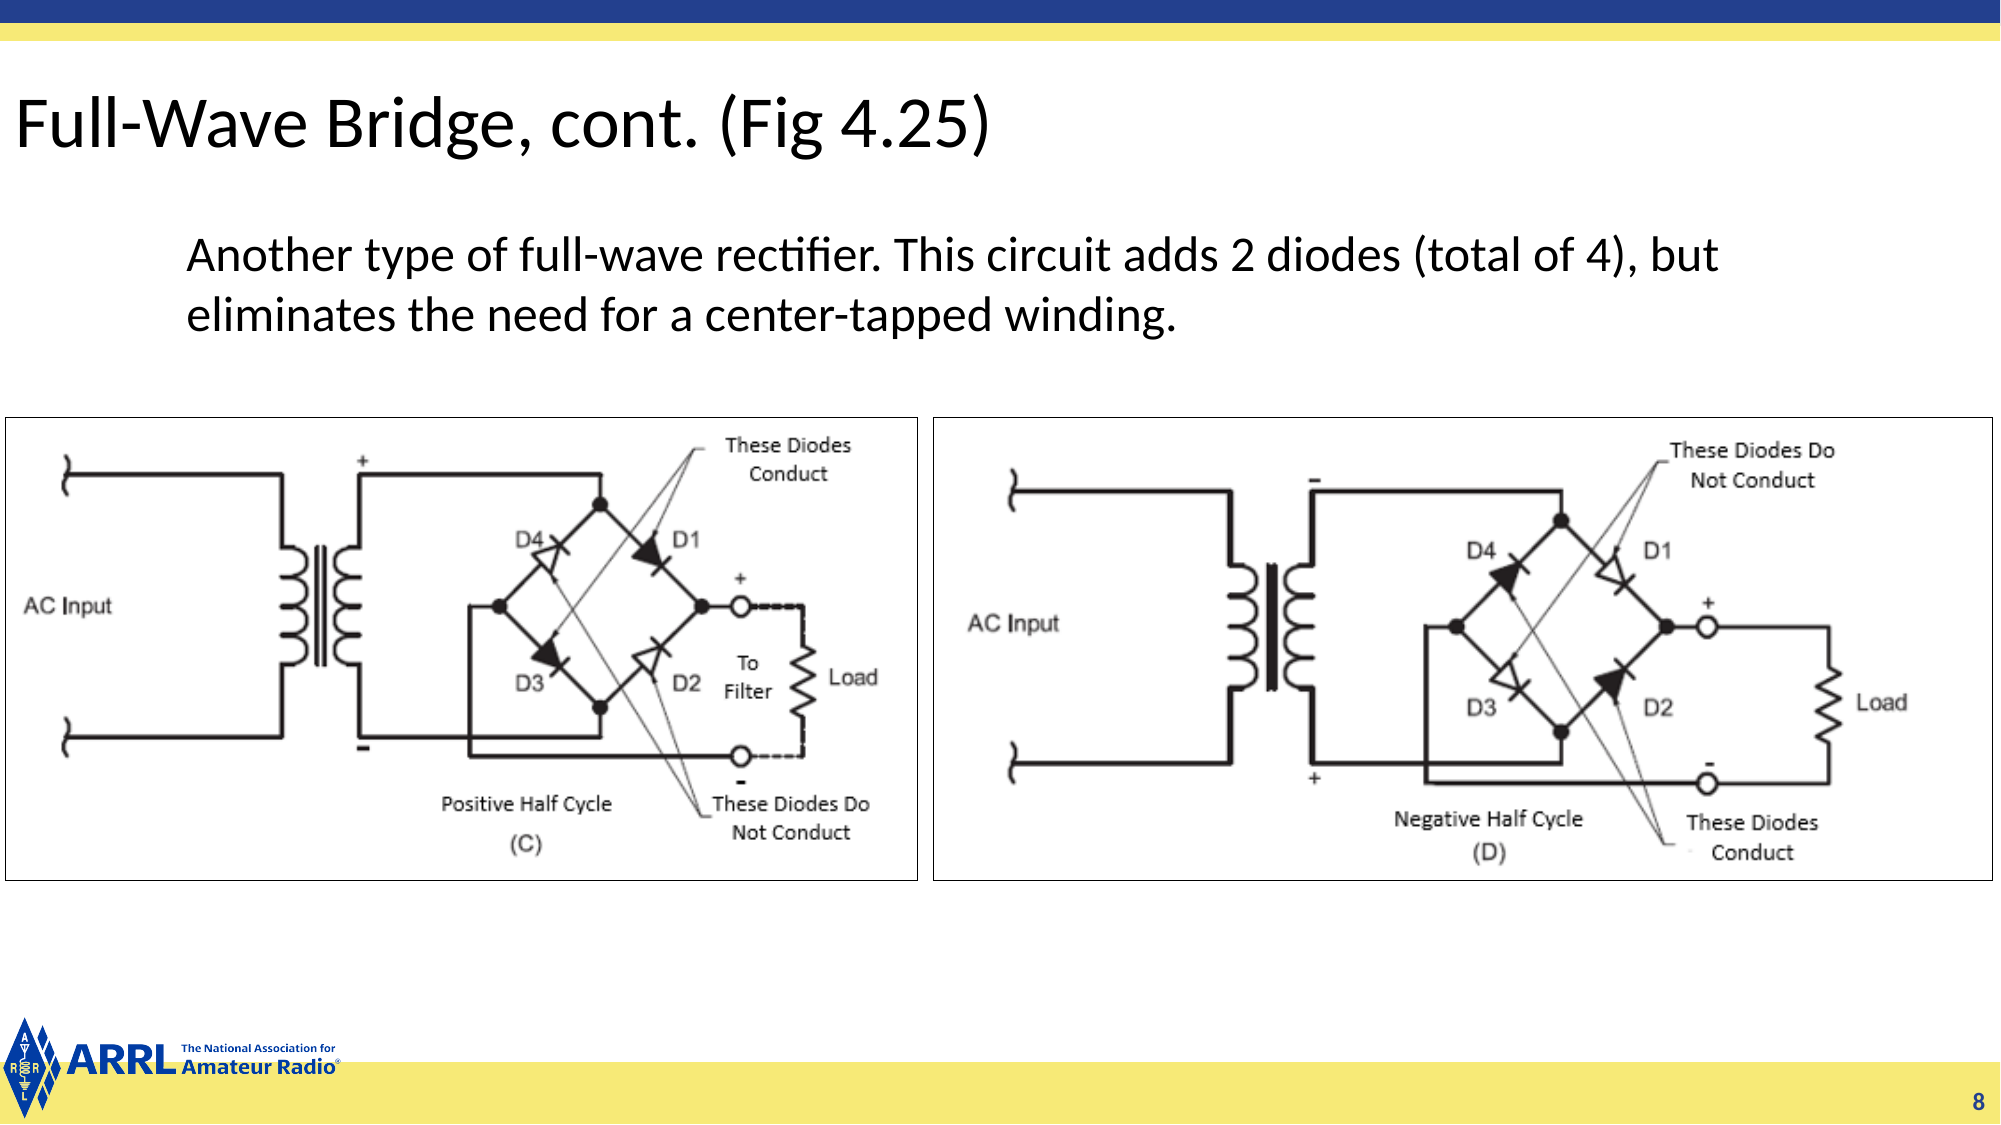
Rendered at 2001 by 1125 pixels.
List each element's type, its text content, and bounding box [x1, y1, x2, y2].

title Full-Wave Bridge, cont. (Fig 4.25) [0, 76, 1225, 220]
picture [5, 417, 918, 881]
picture [1, 1015, 342, 1121]
text_box Another type of full-wave rectifier. This circuit adds 2 diodes (total of 4), but eliminates the need for a center-tapped winding. [171, 214, 1846, 349]
picture [933, 417, 1993, 881]
